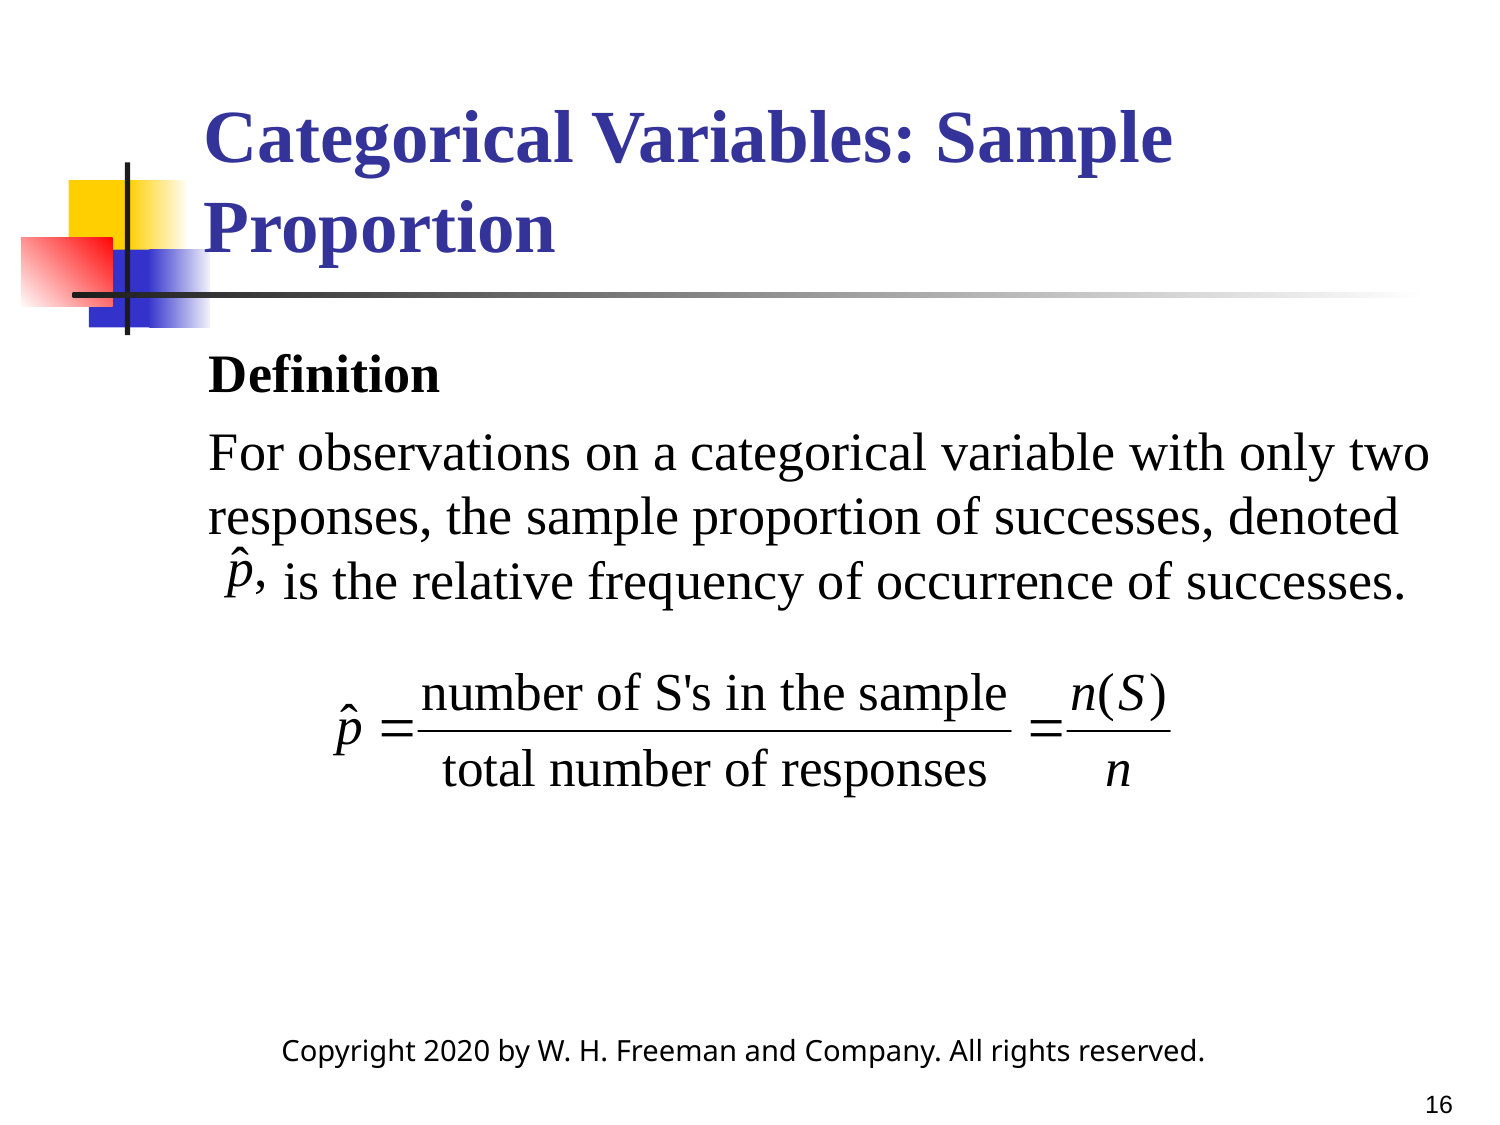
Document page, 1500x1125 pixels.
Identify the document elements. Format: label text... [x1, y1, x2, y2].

list Definition For observations on a categorical variable with only two responses, the sample proportion of successes, denoted [193, 331, 1469, 563]
picture [212, 537, 276, 610]
title Categorical Variables: Sample Proportion [188, 35, 1468, 275]
list is the relative frequency of occurrence of successes. [191, 537, 1467, 625]
picture [320, 659, 1179, 807]
